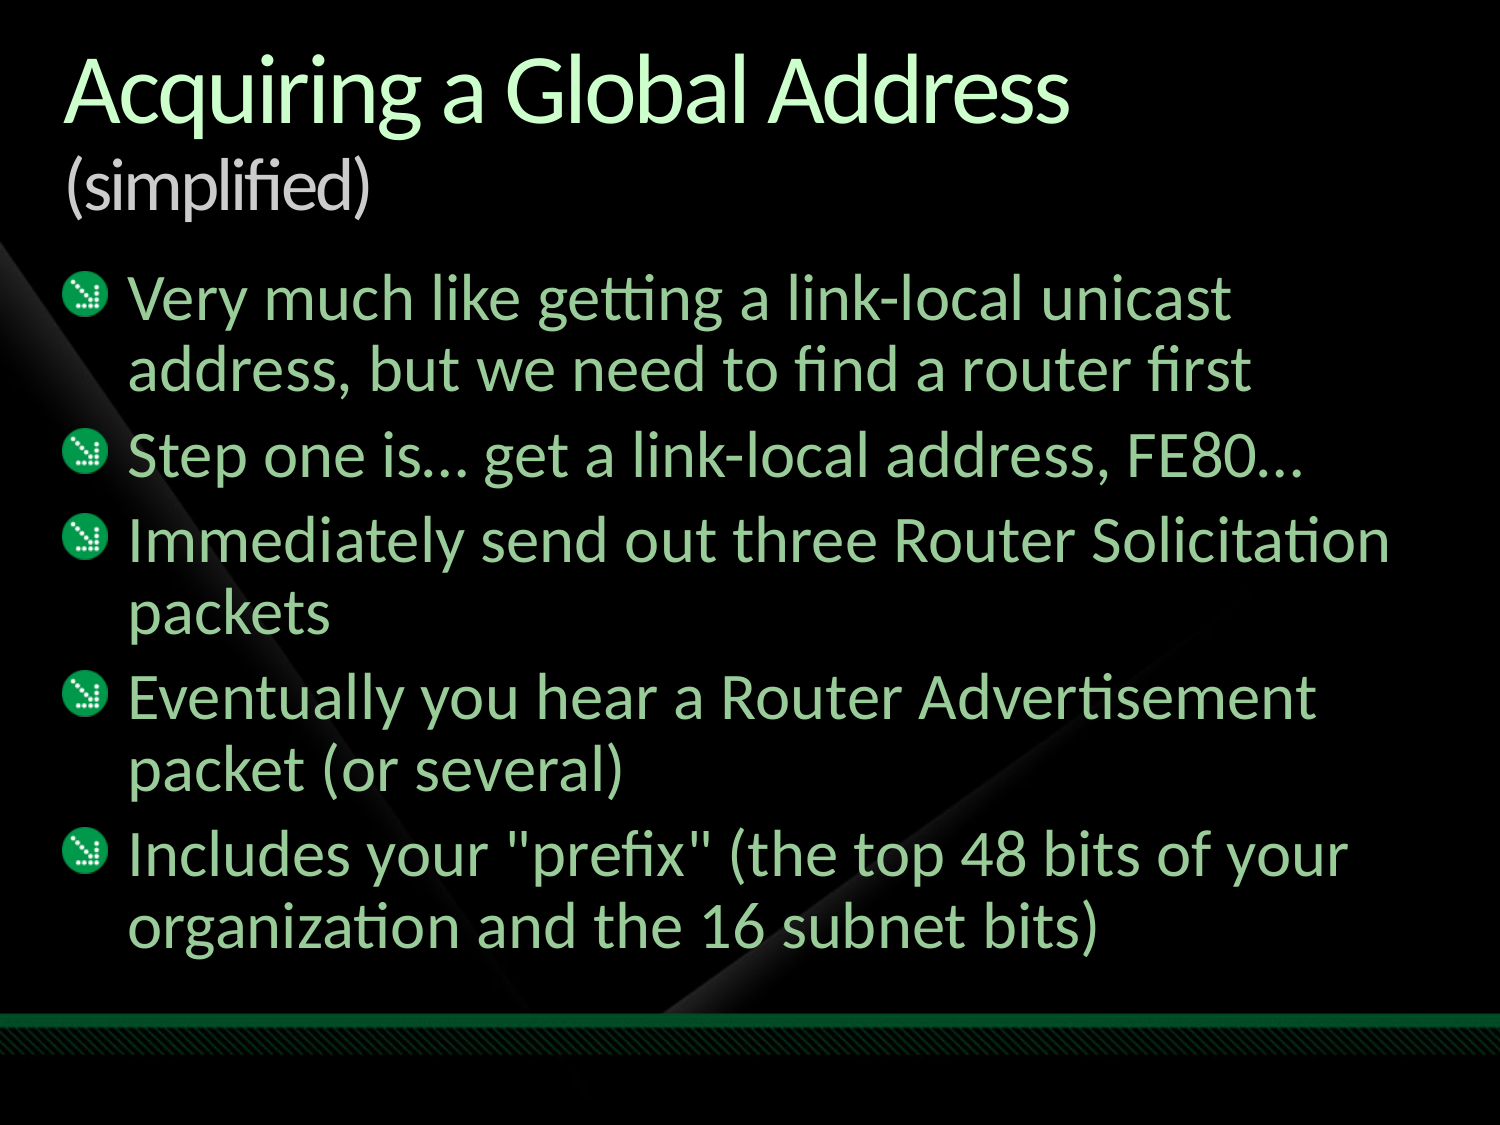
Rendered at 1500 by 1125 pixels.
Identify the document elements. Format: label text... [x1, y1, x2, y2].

picture [0, 0, 1500, 1125]
title Acquiring a Global Address (simplified) [63, 37, 1438, 229]
list Very much like getting a link-local unicast address, but we need to find a router first Step one is… get a link-local address, FE80… Immediately send out three Router Solicitation packets Eventually you hear a Router Advertisement packet (or several) Includes your "prefix" (the top 48 bits of your organization and the 16 subnet bits) [62, 262, 1438, 982]
